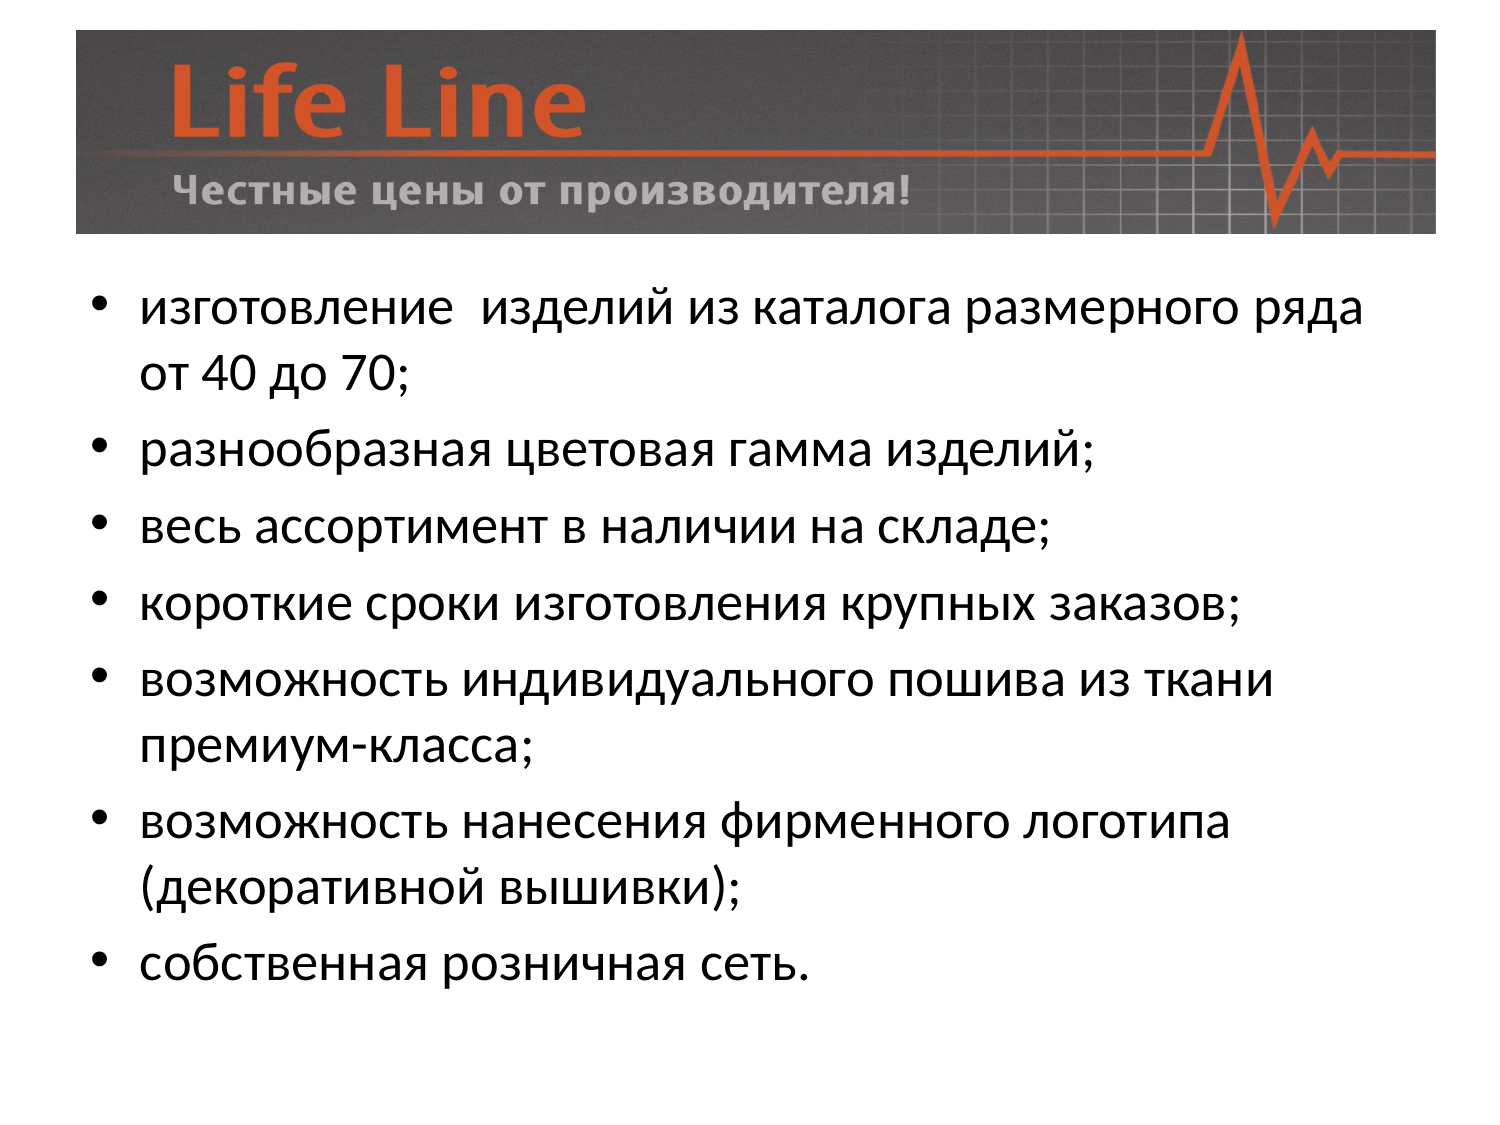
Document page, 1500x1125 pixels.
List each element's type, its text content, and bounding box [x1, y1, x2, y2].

picture [76, 30, 1436, 235]
list изготовление изделий из каталога размерного ряда от 40 до 70; разнообразная цветовая гамма изделий; весь ассортимент в наличии на складе; короткие сроки изготовления крупных заказов; возможность индивидуального пошива из ткани премиум-класса; возможность нанесения фирменного логотипа (декоративной вышивки); собственная розничная сеть. [75, 262, 1425, 1005]
